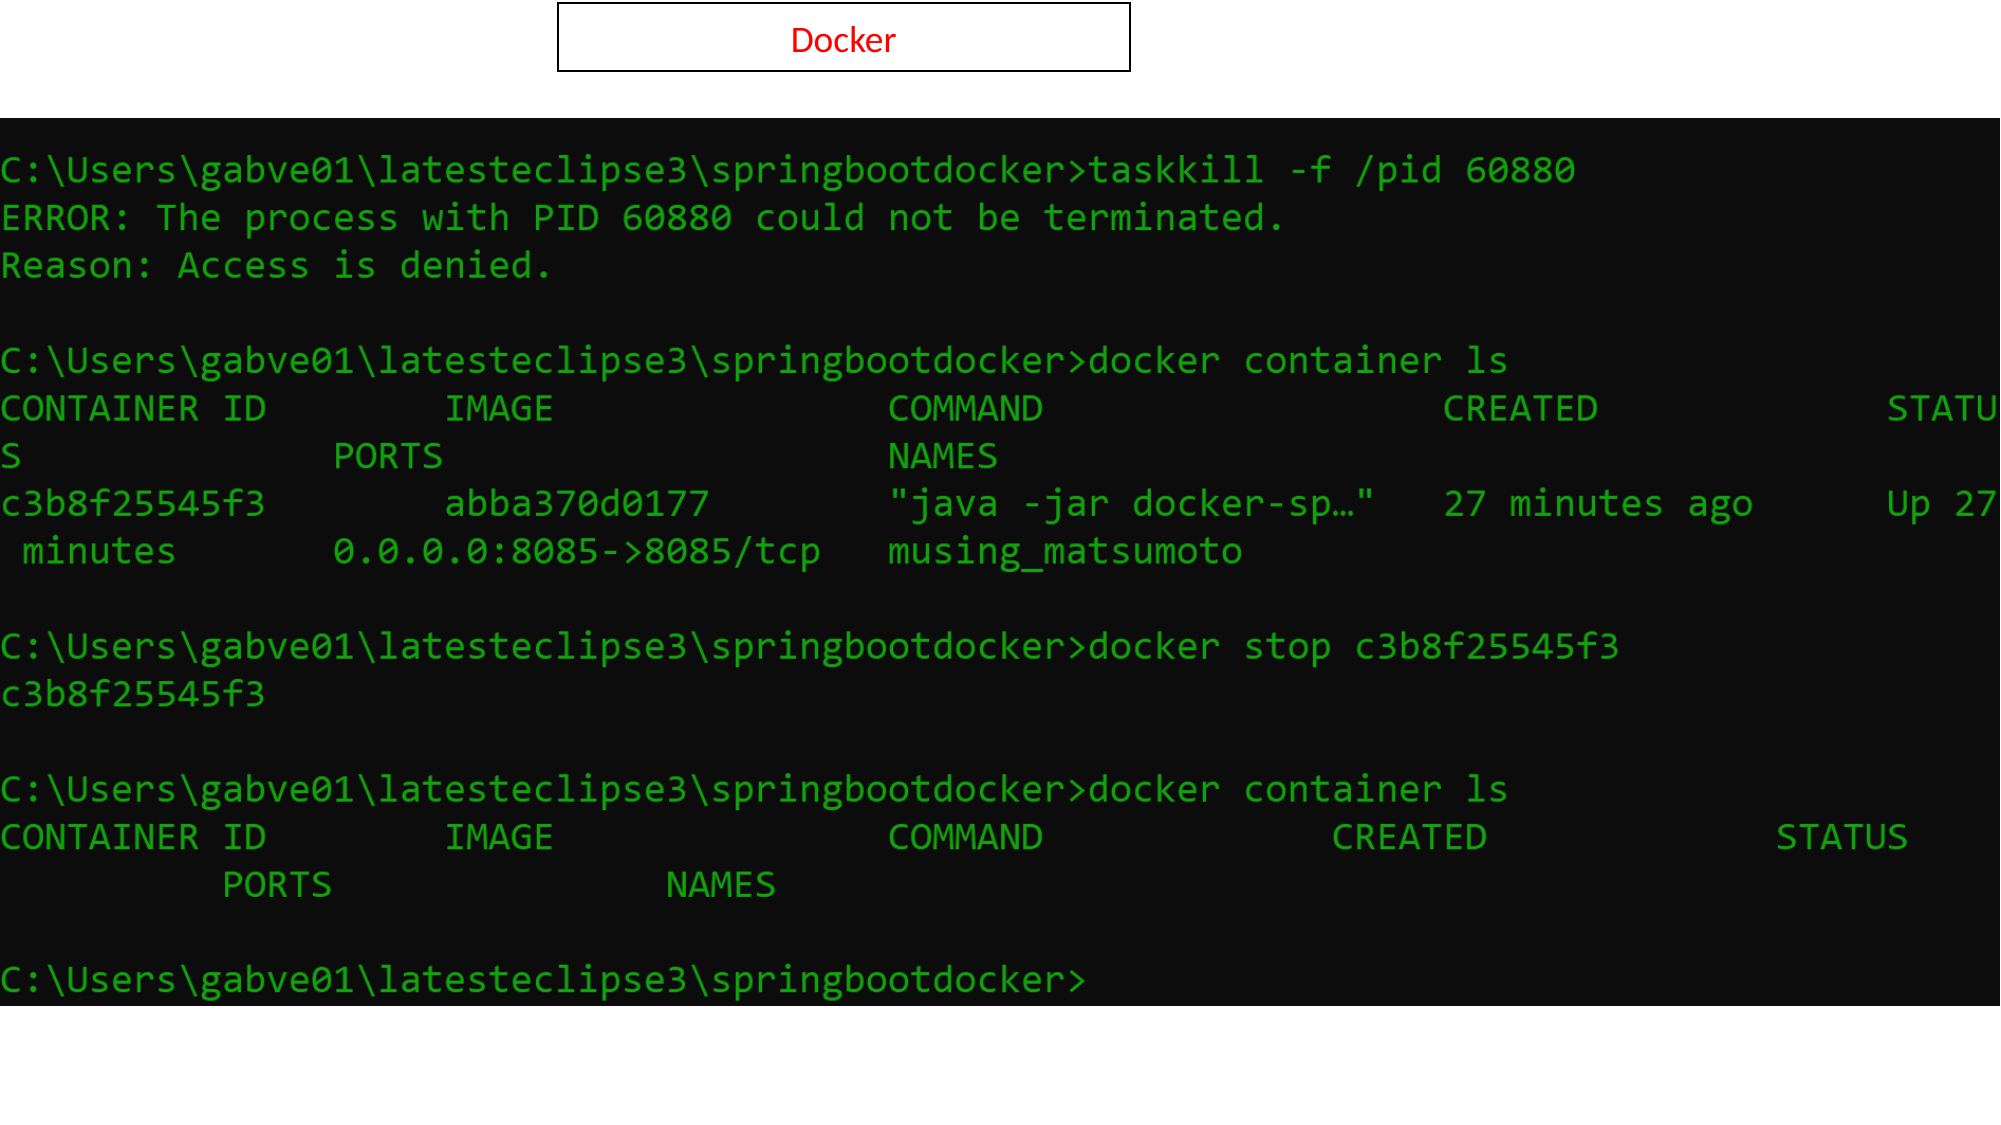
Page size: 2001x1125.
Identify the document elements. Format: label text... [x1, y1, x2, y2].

text_box Docker [557, 2, 1131, 72]
picture [0, 118, 2000, 1006]
